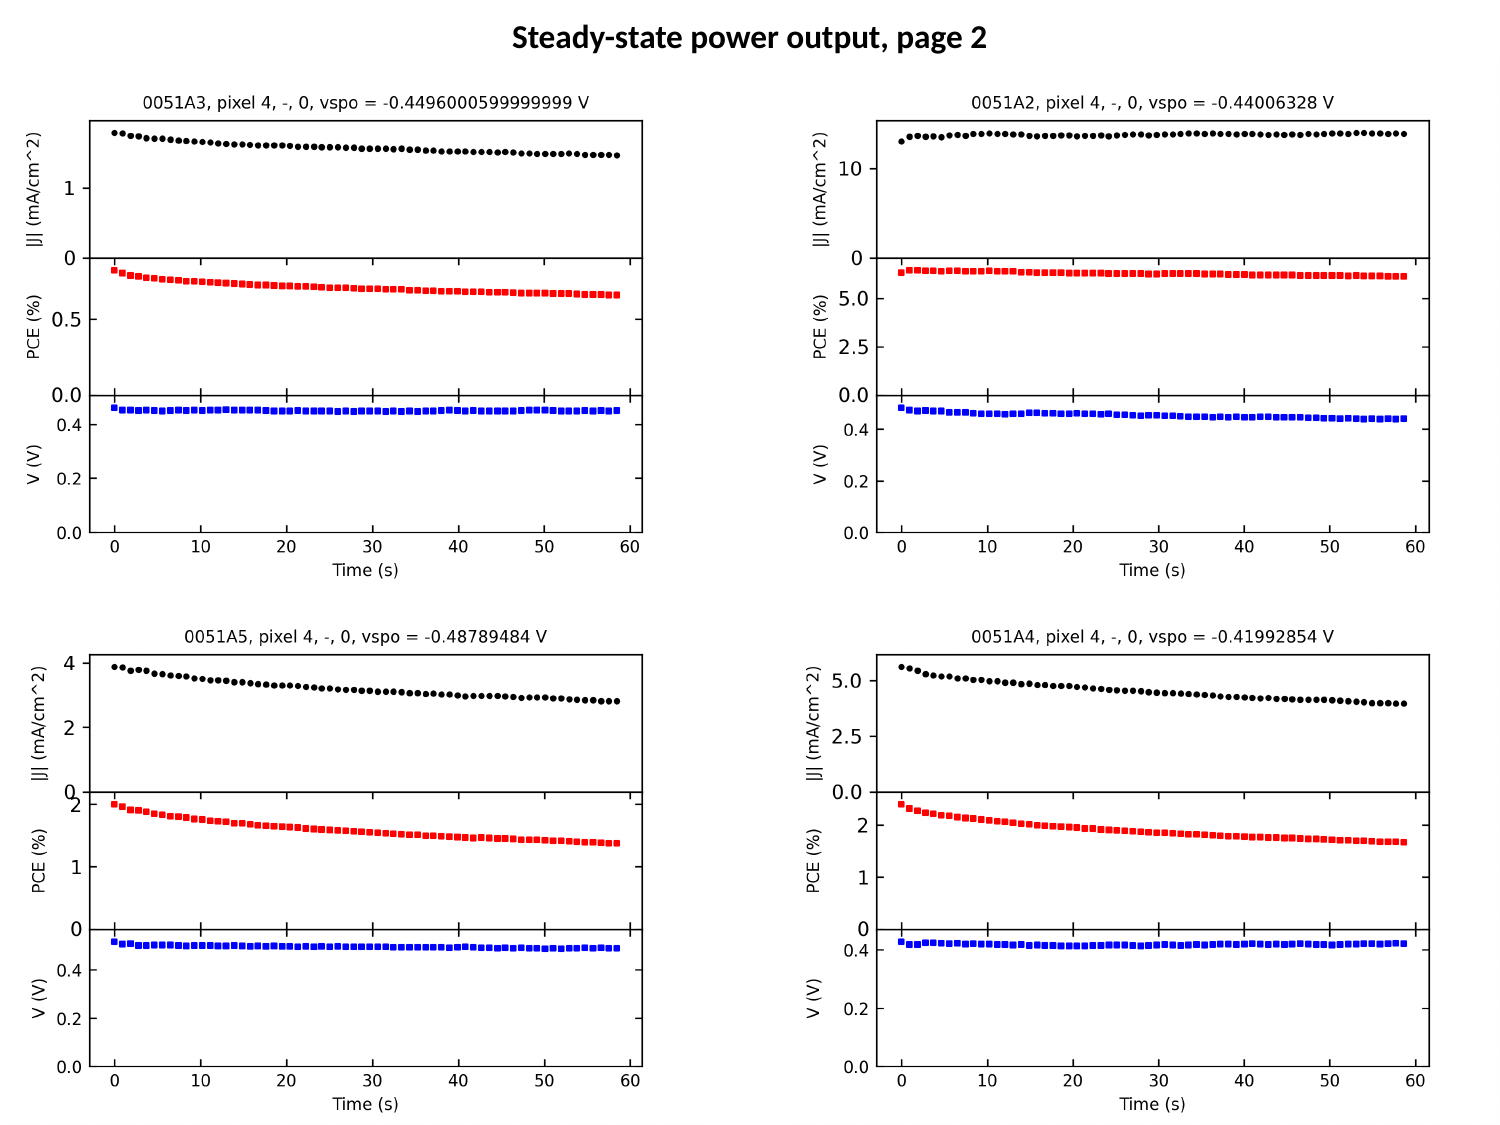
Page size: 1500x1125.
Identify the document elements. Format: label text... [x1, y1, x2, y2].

picture [0, 56, 713, 1125]
picture [787, 56, 1500, 1125]
title Steady-state power output, page 2 [0, 0, 1500, 75]
